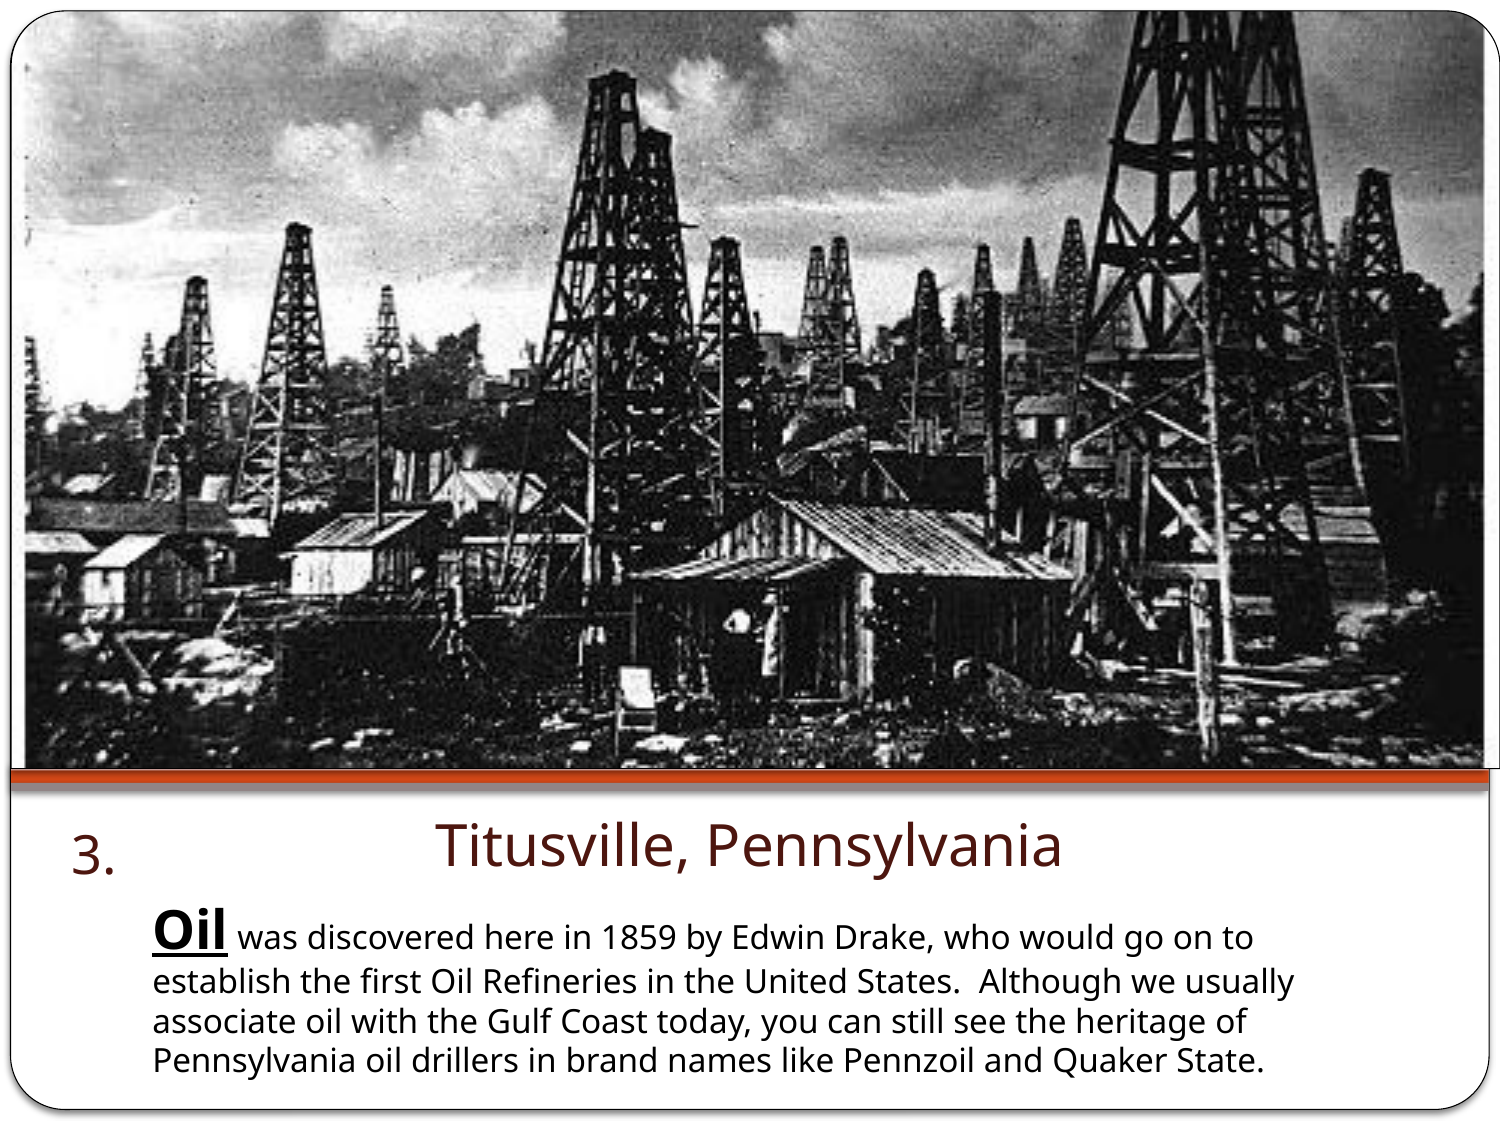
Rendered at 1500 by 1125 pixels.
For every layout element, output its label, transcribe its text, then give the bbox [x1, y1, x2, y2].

title Titusville, Pennsylvania [150, 803, 1350, 887]
text_box 3. [37, 812, 150, 900]
picture [10, 10, 1500, 769]
list Oil was discovered here in 1859 by Edwin Drake, who would go on to establish the first Oil Refineries in the United States. Although we usually associate oil with the Gulf Coast today, you can still see the heritage of Pennsylvania oil drillers in brand names like Pennzoil and Quaker State. [137, 887, 1363, 1100]
